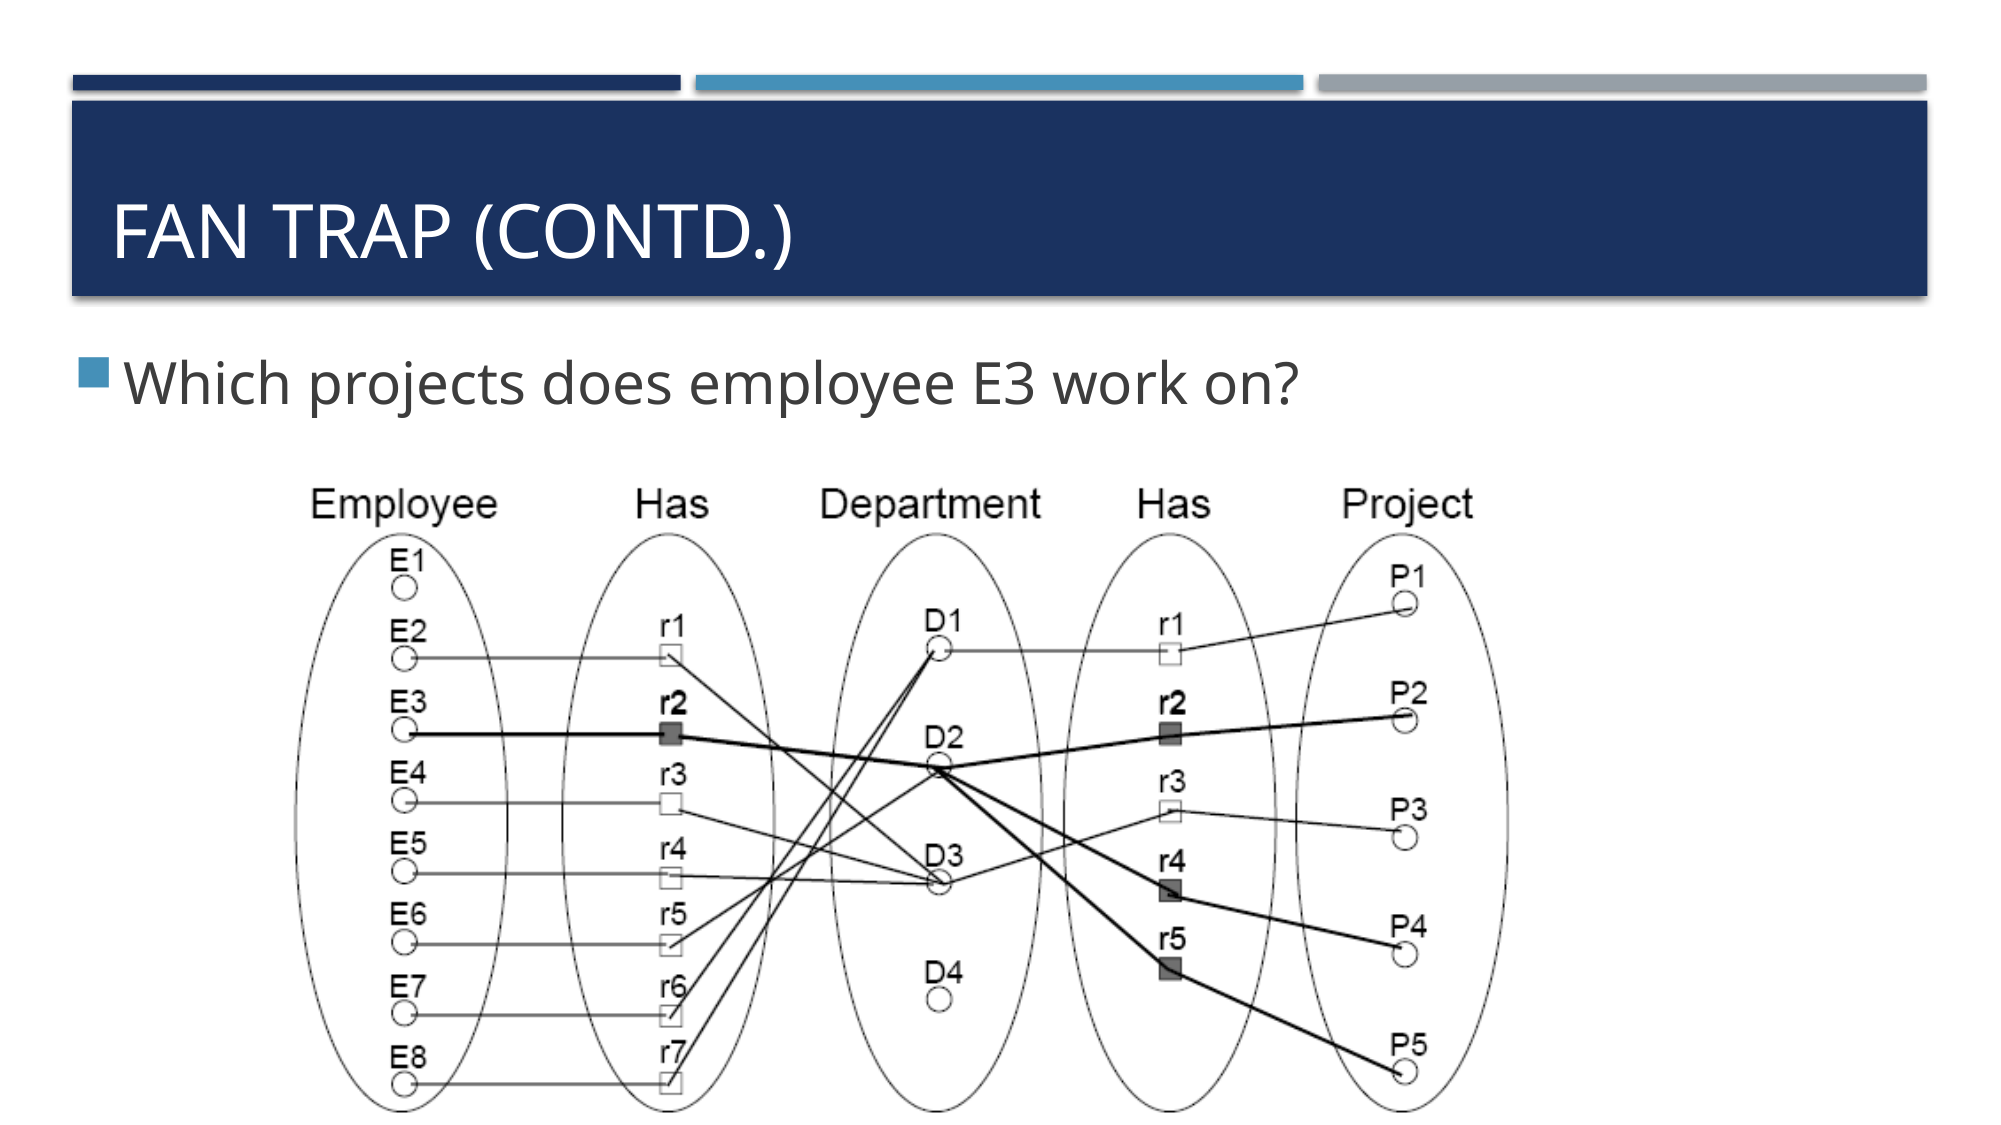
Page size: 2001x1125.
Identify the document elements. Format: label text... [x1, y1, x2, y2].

title FAN TRAP (Contd.) [95, 115, 1905, 282]
text_box Which projects does employee E3 work on? [58, 351, 1315, 423]
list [280, 477, 1510, 1125]
